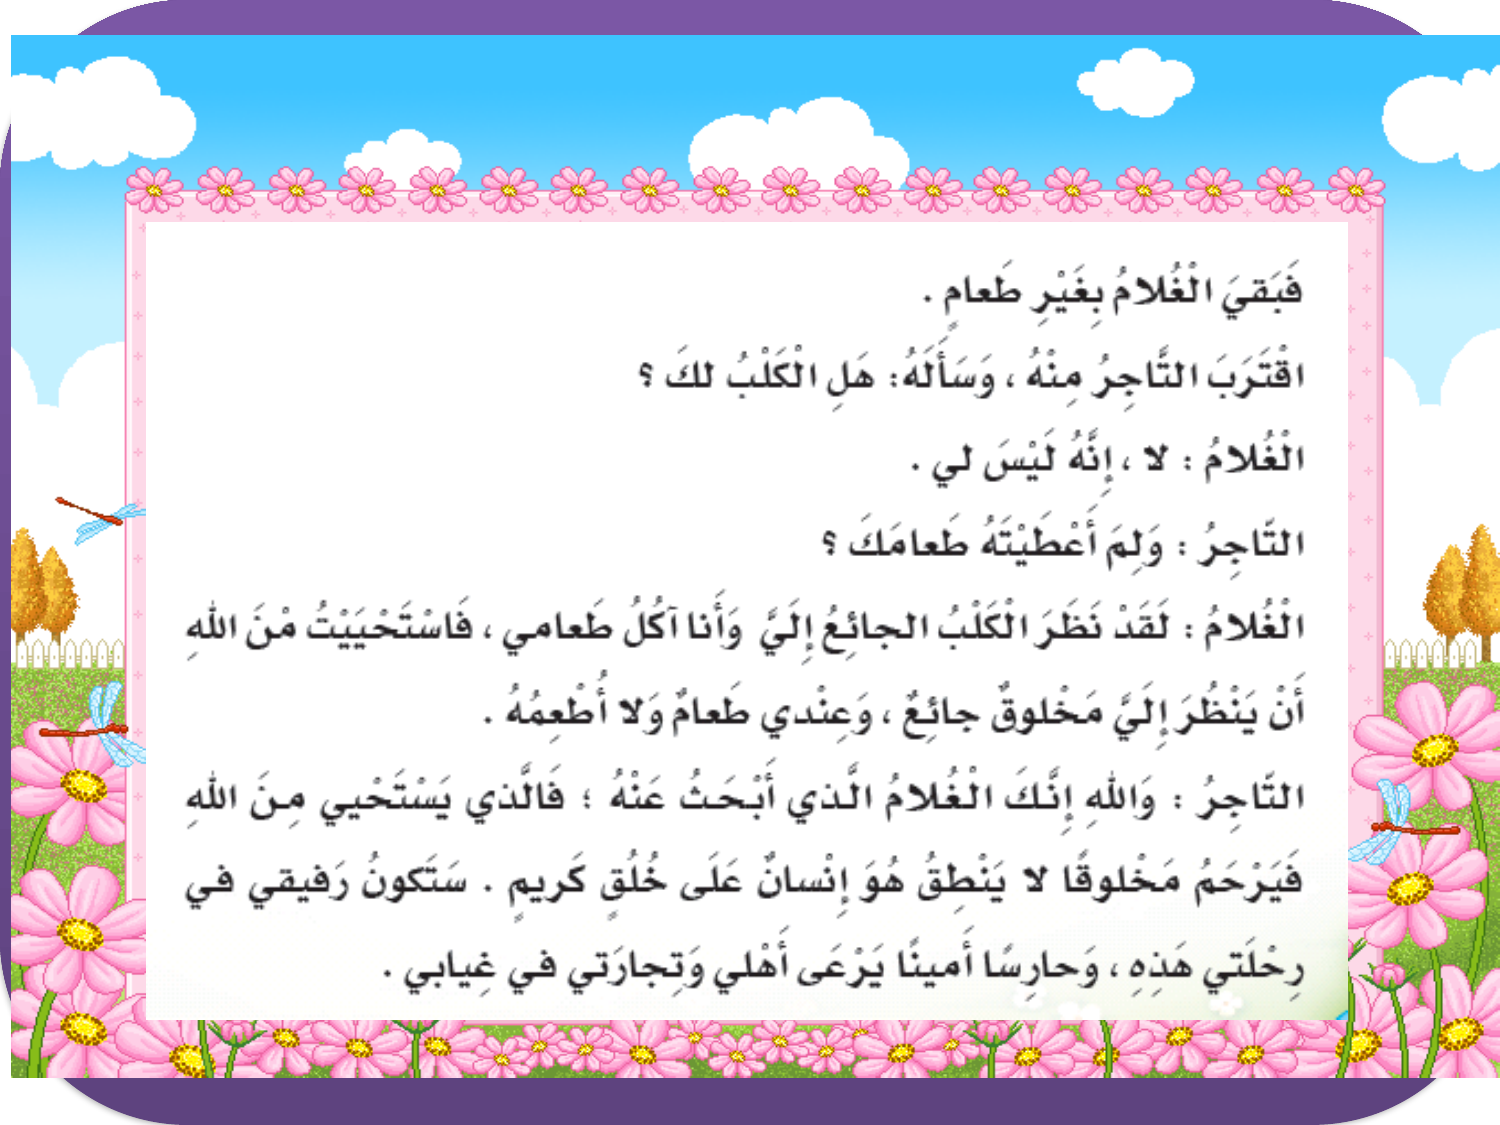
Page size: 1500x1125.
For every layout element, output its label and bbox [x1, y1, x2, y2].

text_box [81, 0, 1419, 33]
text_box [74, 1087, 1426, 1125]
picture [11, 34, 1500, 1079]
text_box [0, 140, 6, 985]
